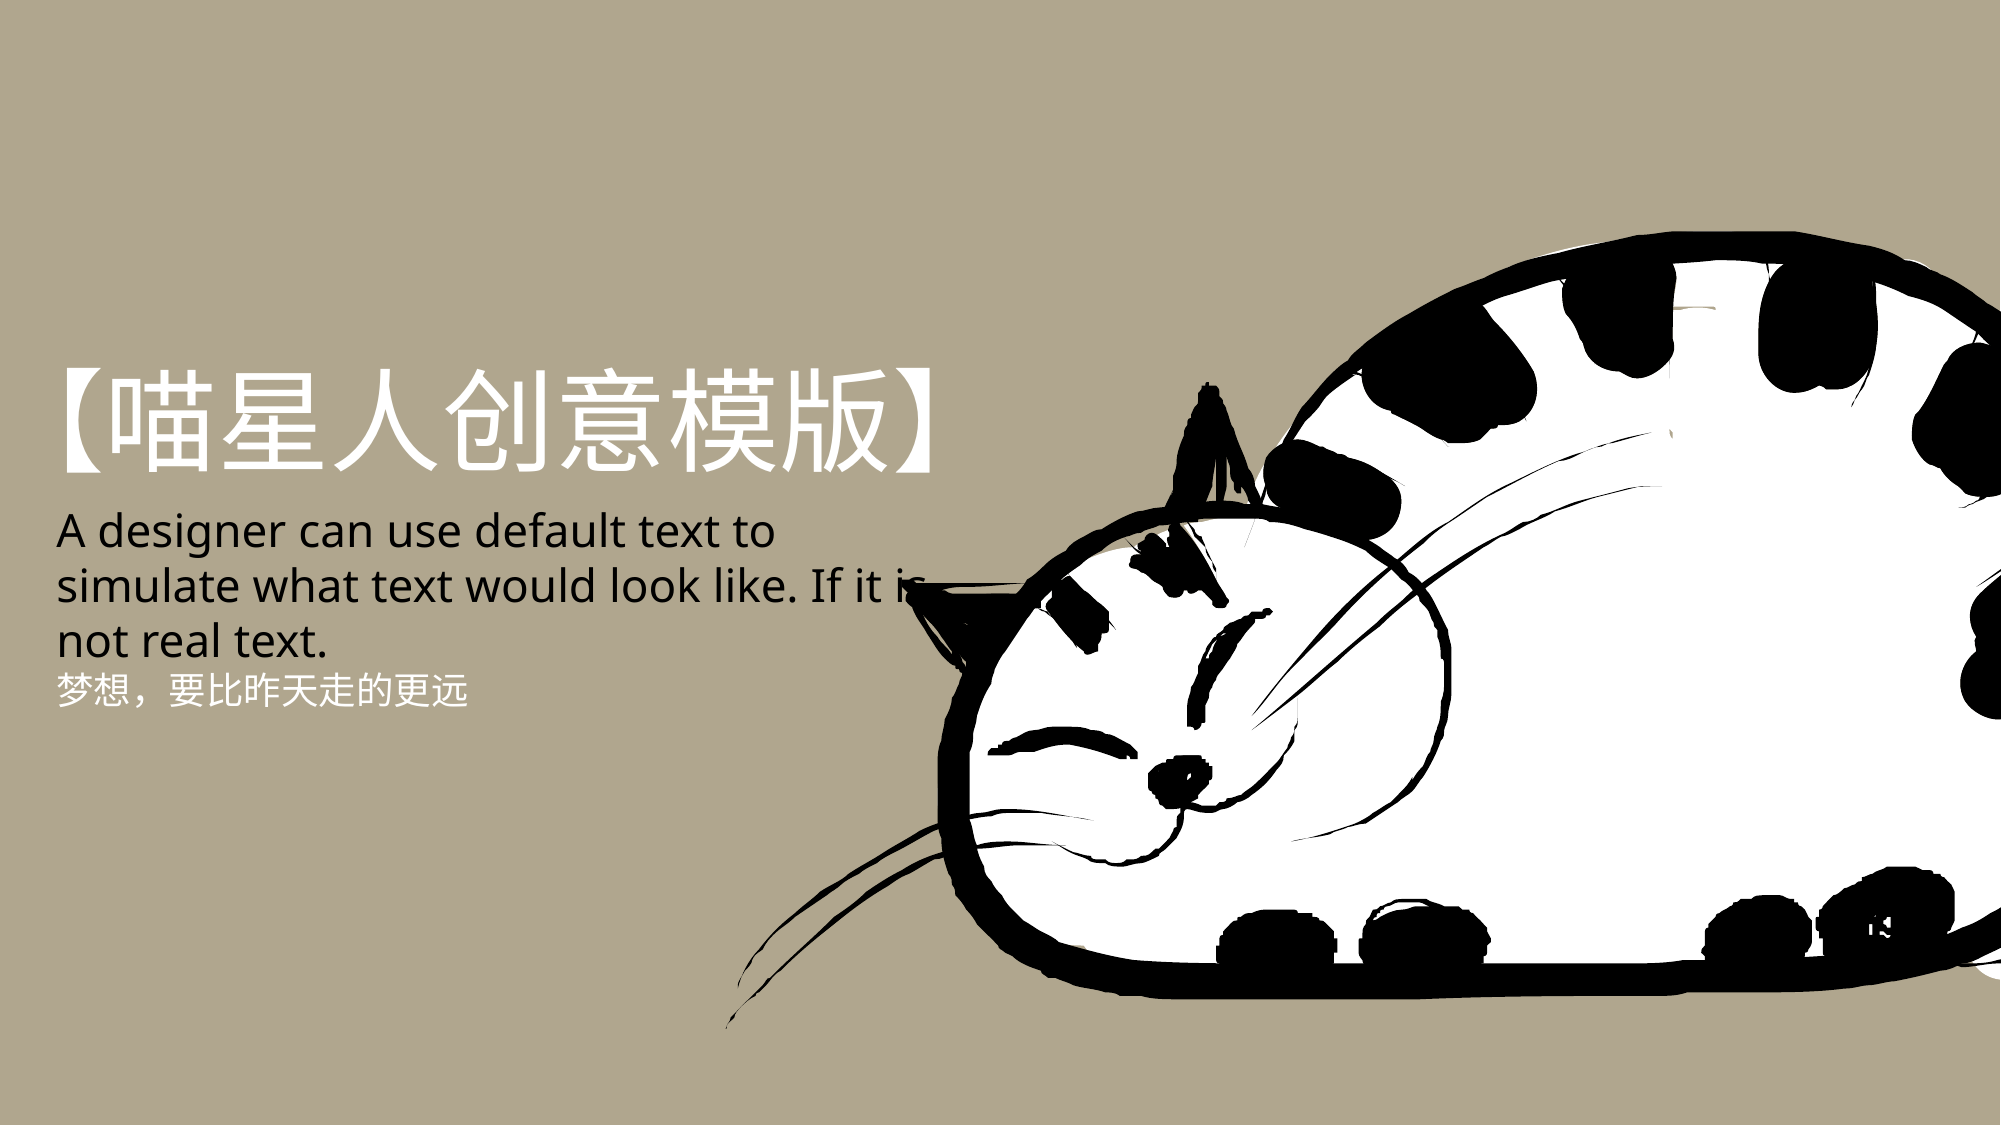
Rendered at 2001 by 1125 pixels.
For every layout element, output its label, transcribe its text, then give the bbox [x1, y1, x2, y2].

text_box 【喵星人创意模版】 [0, 343, 723, 493]
text_box A designer can use default text to simulate what text would look like. If it is not real text. 梦想，要比昨天走的更远 [41, 494, 723, 720]
picture [723, 134, 2000, 1029]
